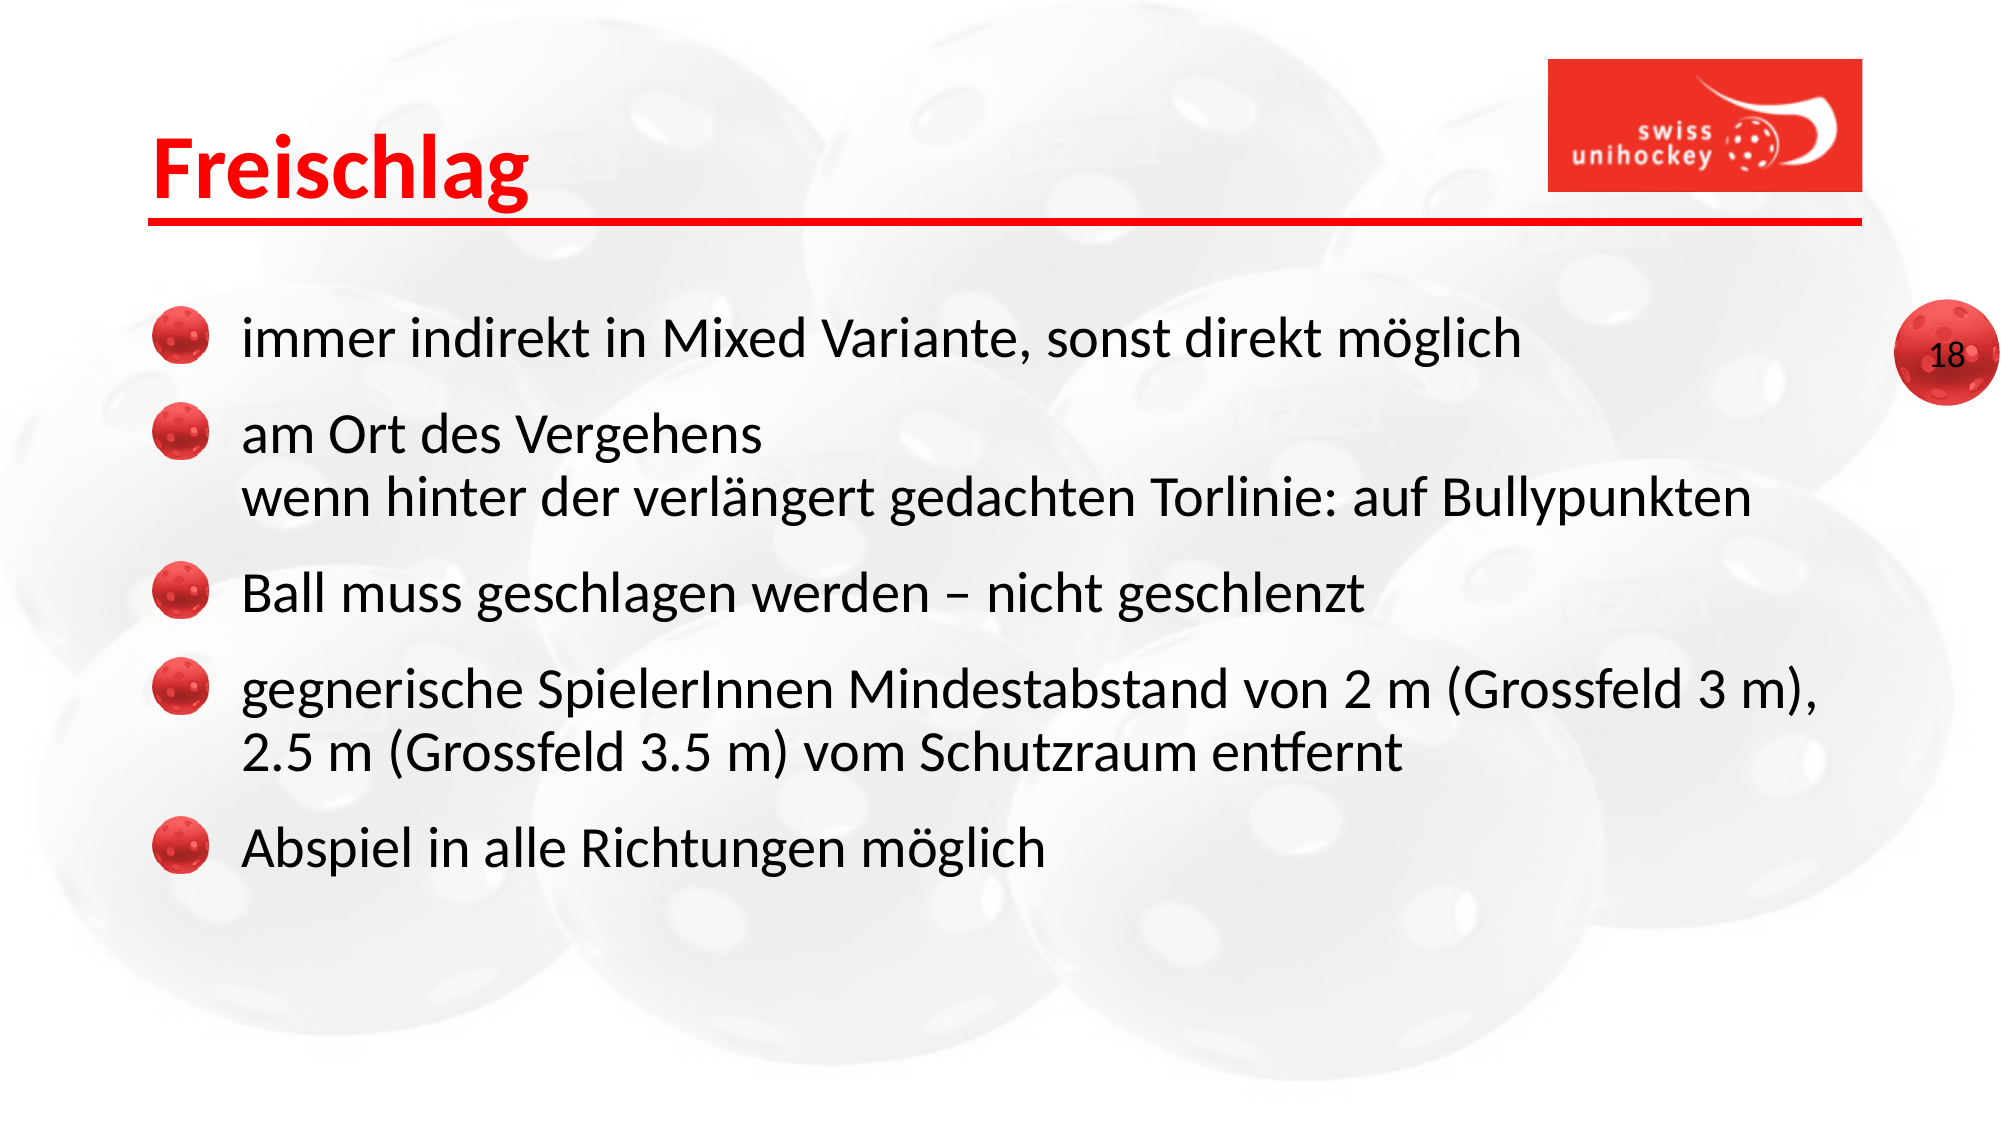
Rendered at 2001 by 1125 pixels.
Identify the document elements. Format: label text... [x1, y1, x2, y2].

picture [152, 561, 209, 619]
list immer indirekt in Mixed Variante, sonst direkt möglich am Ort des Vergehens wenn hinter der verlängert gedachten Torlinie: auf Bullypunkten Ball muss geschlagen werden – nicht geschlenzt gegnerische SpielerInnen Mindestabstand von 2 m (Grossfeld 3 m), 2.5 m (Grossfeld 3.5 m) vom Schutzraum entfernt Abspiel in alle Richtungen möglich [137, 299, 1863, 1014]
picture [152, 306, 209, 364]
title Freischlag [137, 59, 1863, 278]
picture [152, 657, 209, 715]
picture [152, 402, 209, 460]
slide_number 18 [1894, 299, 2000, 406]
picture [152, 816, 209, 874]
